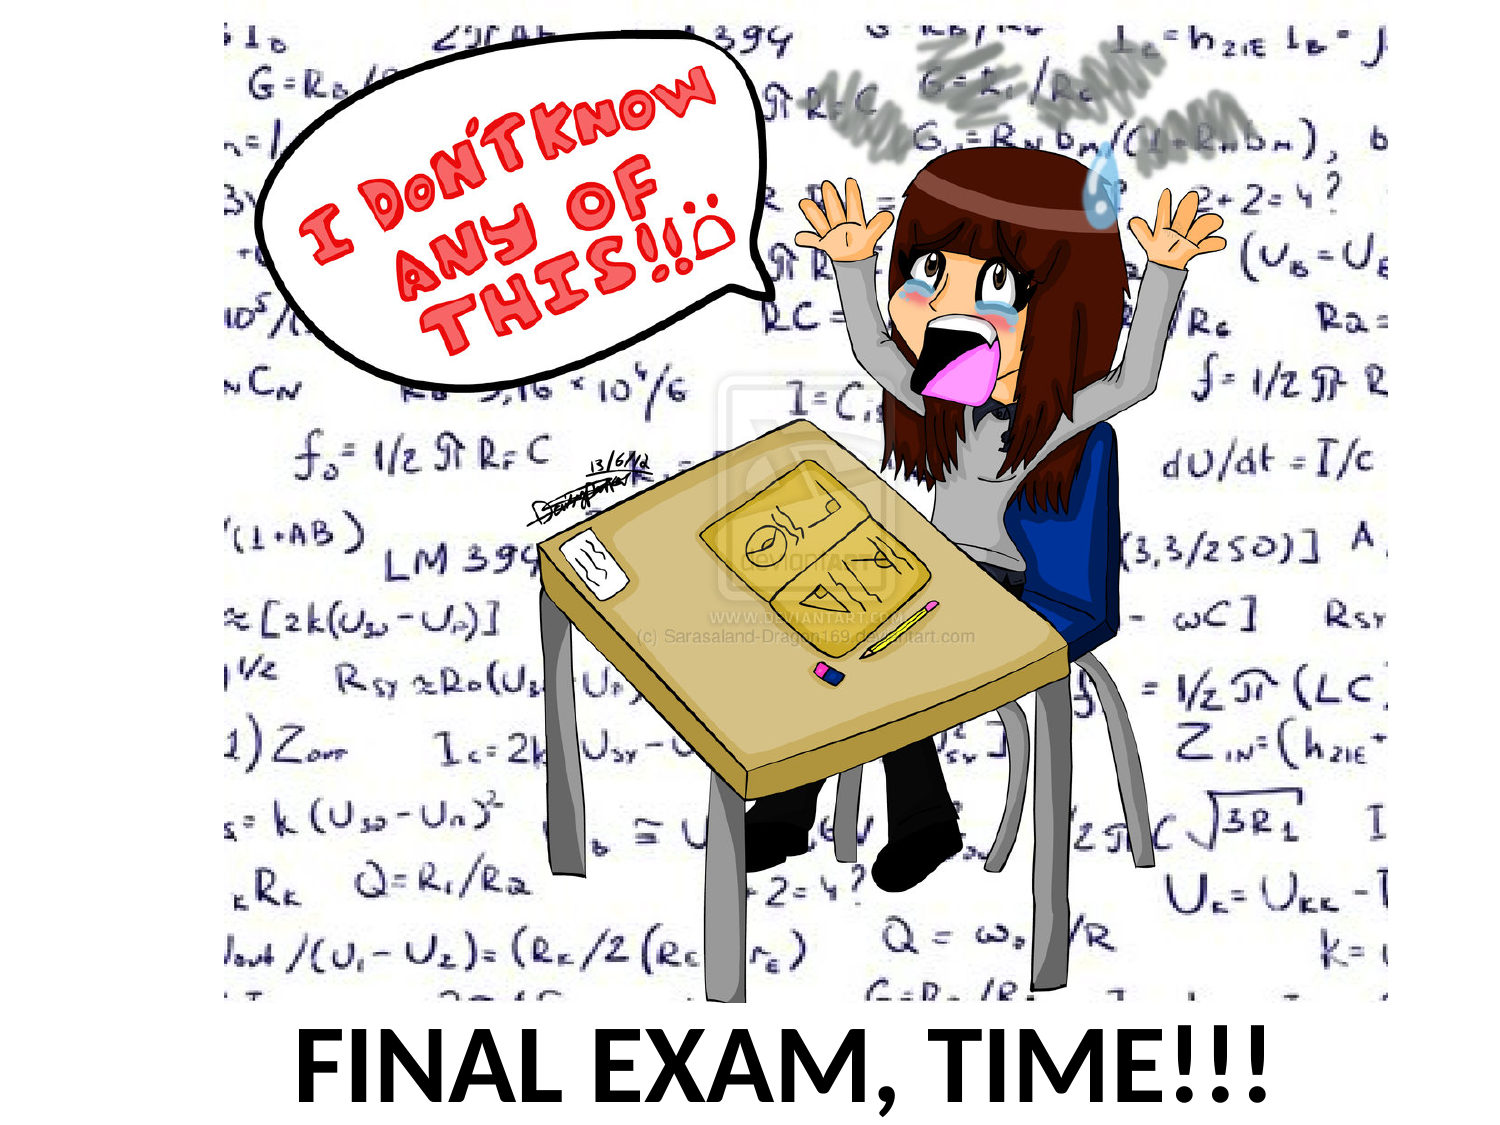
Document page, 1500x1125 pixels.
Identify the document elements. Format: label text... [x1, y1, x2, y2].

title FINAL EXAM, TIME!!! [147, 936, 1423, 1125]
picture [224, 0, 1388, 1004]
